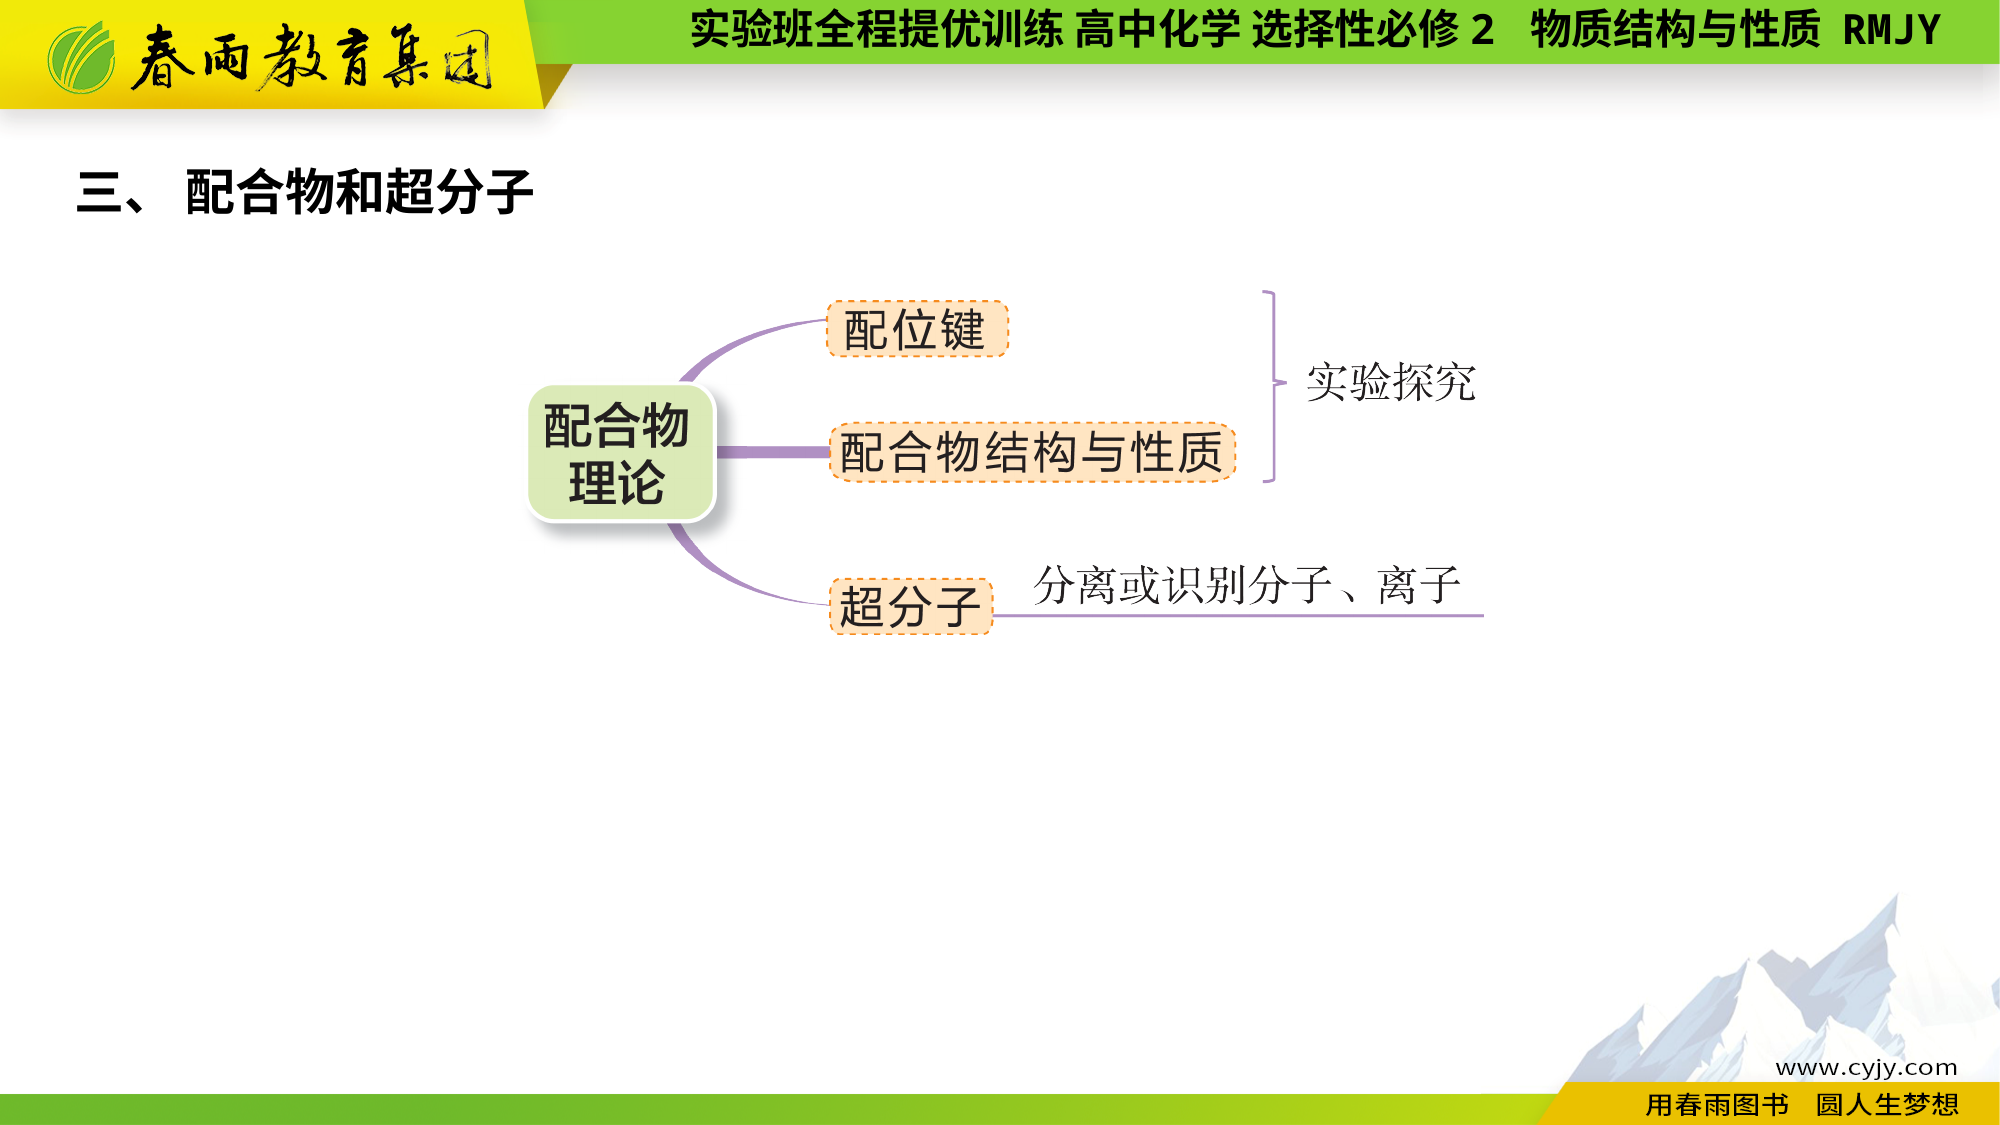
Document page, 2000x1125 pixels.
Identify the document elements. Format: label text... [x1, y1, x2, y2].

picture [0, 0, 2000, 1125]
list 三、 配合物和超分子 [59, 122, 1944, 217]
